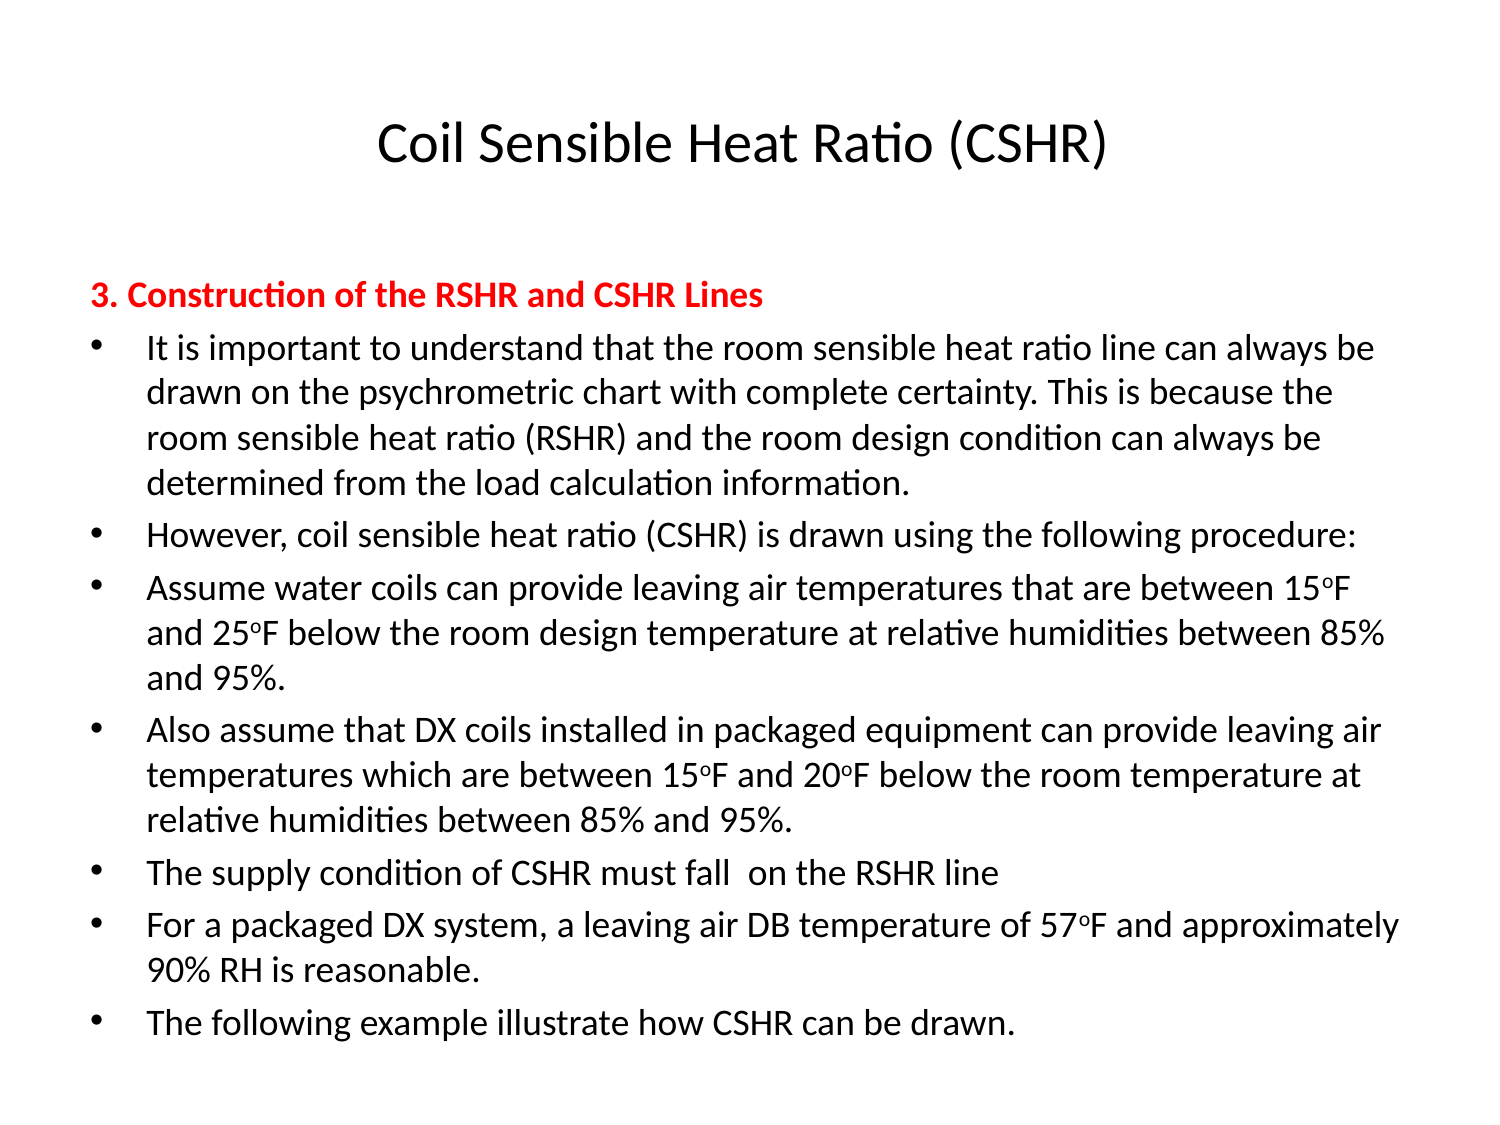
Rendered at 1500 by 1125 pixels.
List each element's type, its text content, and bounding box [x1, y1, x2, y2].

list 3. Construction of the RSHR and CSHR Lines It is important to understand that the room sensible heat ratio line can always be drawn on the psychrometric chart with complete certainty. This is because the room sensible heat ratio (RSHR) and the room design condition can always be determined from the load calculation information. However, coil sensible heat ratio (CSHR) is drawn using the following procedure: Assume water coils can provide leaving air temperatures that are between 15oF and 25oF below the room design temperature at relative humidities between 85% and 95%. Also assume that DX coils installed in packaged equipment can provide leaving air temperatures which are between 15oF and 20oF below the room temperature at relative humidities between 85% and 95%. The supply condition of CSHR must fall on the RSHR line For a packaged DX system, a leaving air DB temperature of 57oF and approximately 90% RH is reasonable. The following example illustrate how CSHR can be drawn. [75, 262, 1425, 1113]
title Coil Sensible Heat Ratio (CSHR) [75, 45, 1425, 233]
